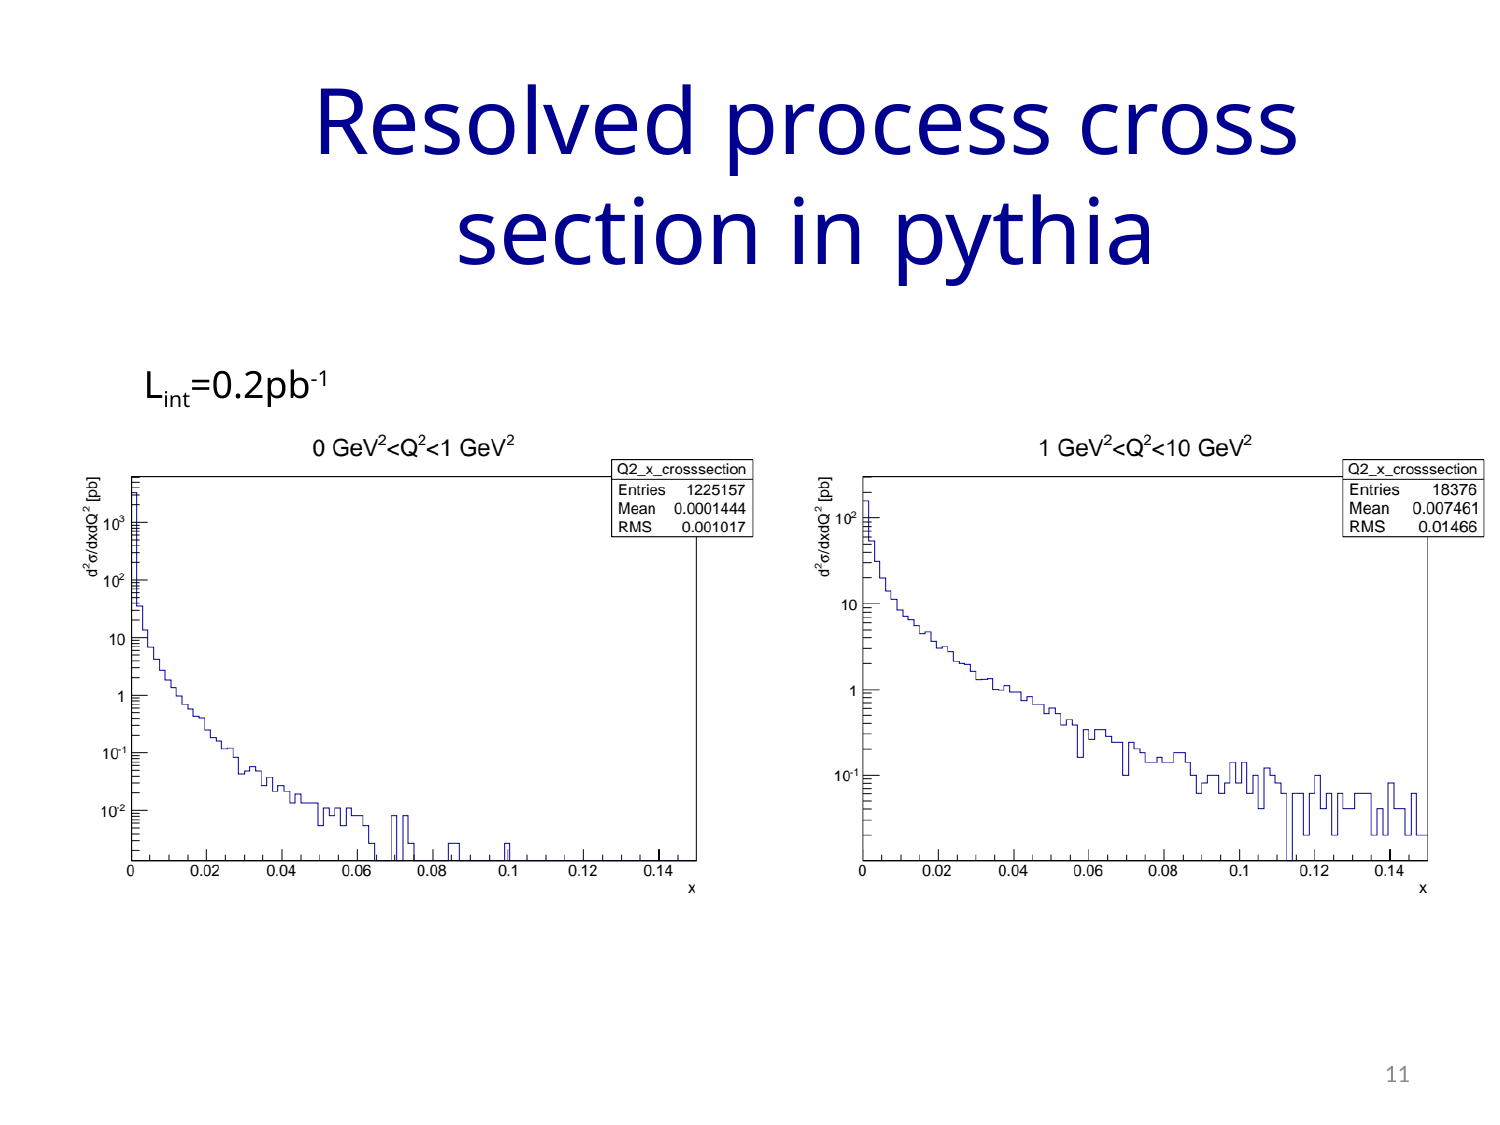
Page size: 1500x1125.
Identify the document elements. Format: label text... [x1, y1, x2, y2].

picture [60, 429, 765, 907]
slide_number 11 [1074, 1042, 1425, 1103]
picture [792, 429, 1497, 907]
text_box Resolved process cross section in pythia [257, 55, 1357, 290]
text_box Lint=0.2pb-1 [128, 353, 482, 420]
